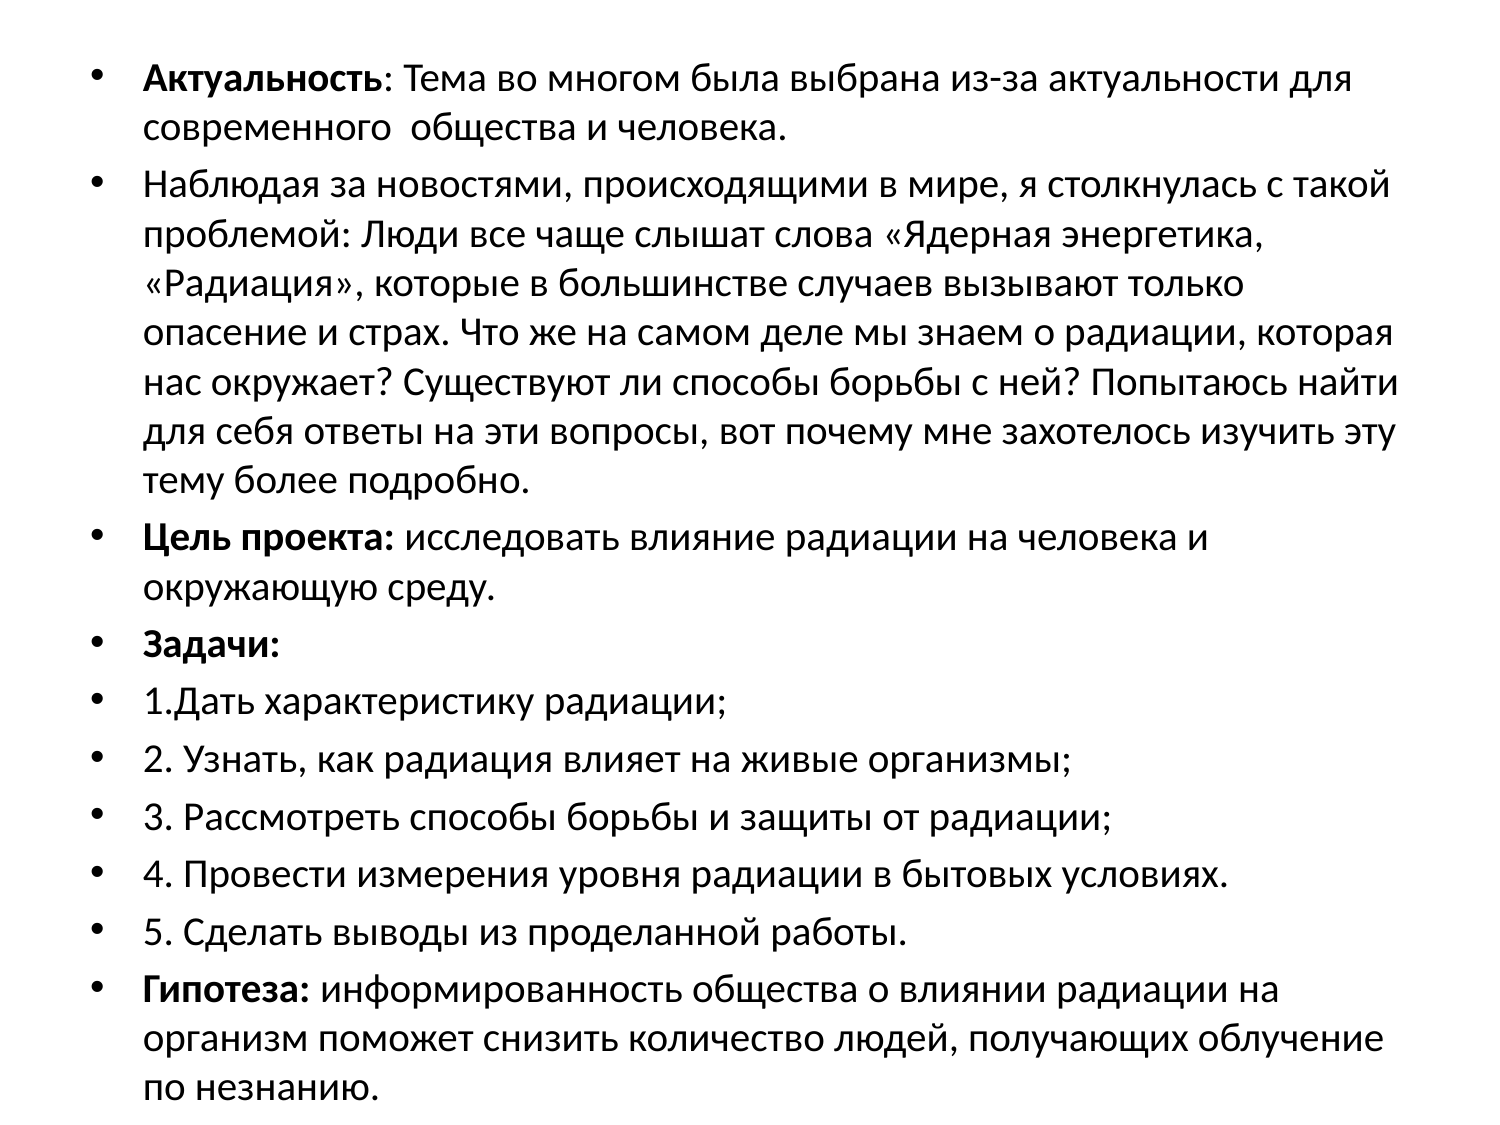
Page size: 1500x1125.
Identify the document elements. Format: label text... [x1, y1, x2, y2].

list Актуальность: Тема во многом была выбрана из-за актуальности для современного общества и человека. Наблюдая за новостями, происходящими в мире, я столкнулась с такой проблемой: Люди все чаще слышат слова «Ядерная энергетика, «Радиация», которые в большинстве случаев вызывают только опасение и страх. Что же на самом деле мы знаем о радиации, которая нас окружает? Существуют ли способы борьбы с ней? Попытаюсь найти для себя ответы на эти вопросы, вот почему мне захотелось изучить эту тему более подробно. Цель проекта: исследовать влияние радиации на человека и окружающую среду. Задачи: 1.Дать характеристику радиации; 2. Узнать, как радиация влияет на живые организмы; 3. Рассмотреть способы борьбы и защиты от радиации; 4. Провести измерения уровня радиации в бытовых условиях. 5. Сделать выводы из проделанной работы. Гипотеза: информированность общества о влиянии радиации на организм поможет снизить количество людей, получающих облучение по незнанию. [75, 42, 1425, 1125]
